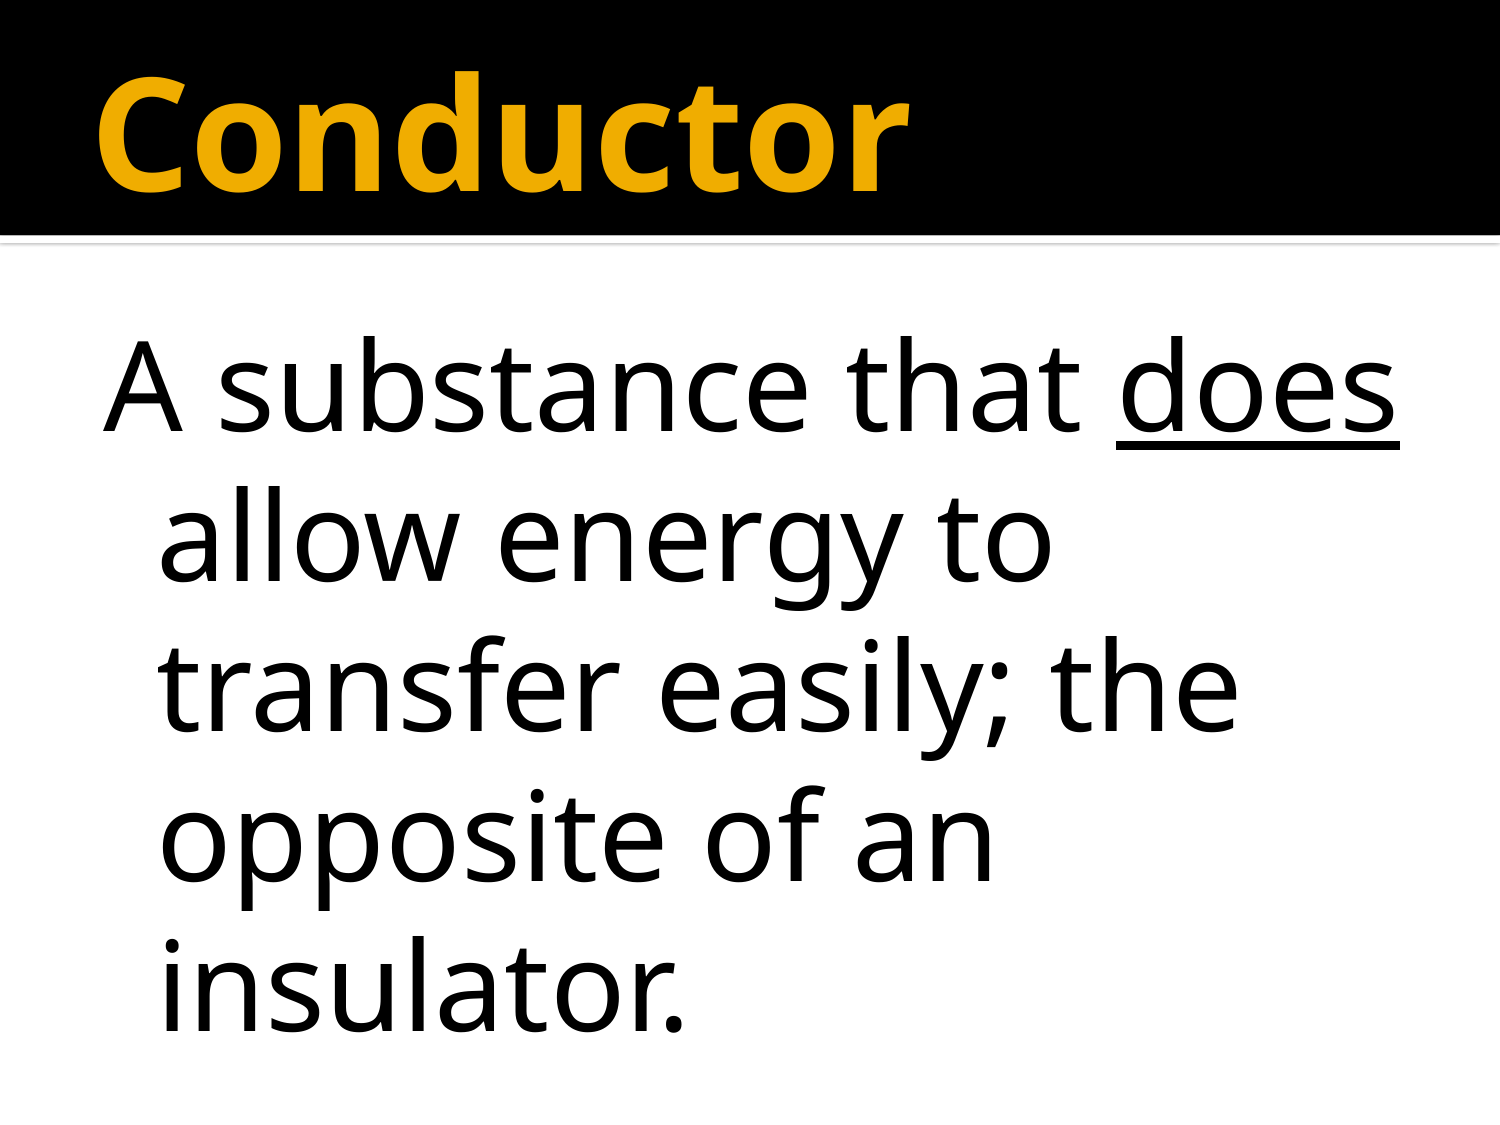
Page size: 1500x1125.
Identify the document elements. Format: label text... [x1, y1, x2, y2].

list A substance that does allow energy to transfer easily; the opposite of an insulator. [75, 291, 1425, 1050]
title Conductor [75, 25, 1425, 231]
